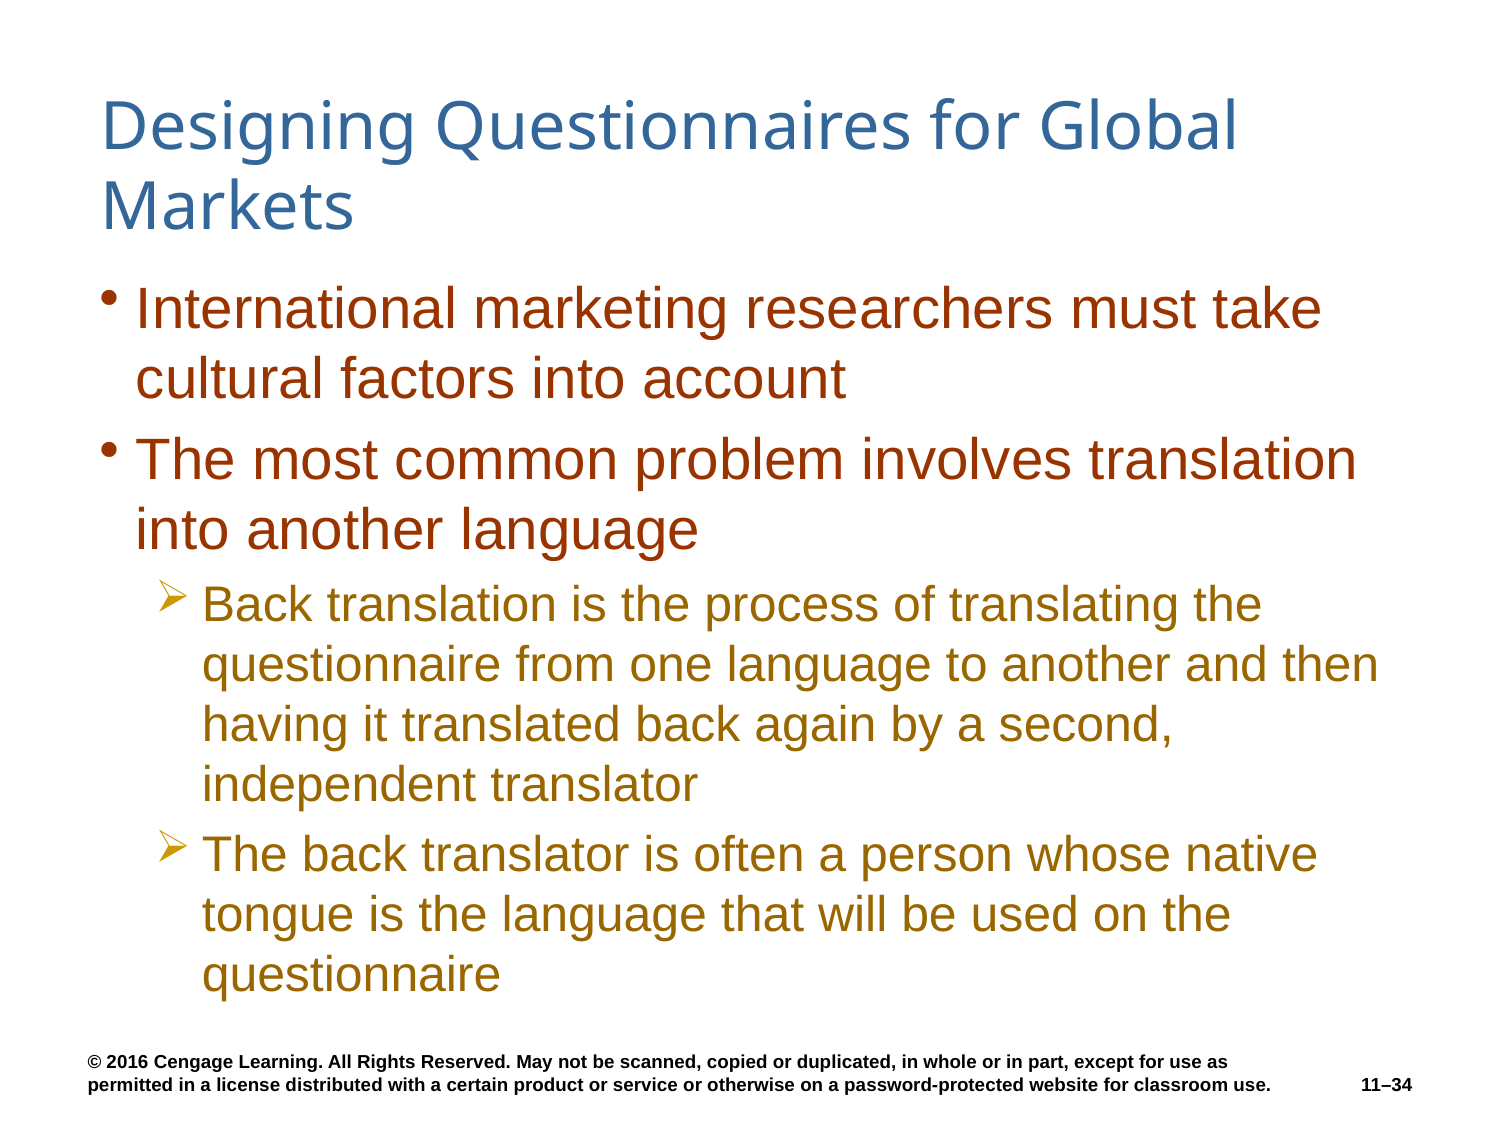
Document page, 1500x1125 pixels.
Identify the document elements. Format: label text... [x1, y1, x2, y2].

slide_number 11–34 [1050, 1042, 1413, 1103]
footer © 2016 Cengage Learning. All Rights Reserved. May not be scanned, copied or duplicated, in whole or in part, except for use as permitted in a license distributed with a certain product or service or otherwise on a password-protected website for classroom use. [87, 1057, 1050, 1103]
list International marketing researchers must take cultural factors into account The most common problem involves translation into another language Back translation is the process of translating the questionnaire from one language to another and then having it translated back again by a second, independent translator The back translator is often a person whose native tongue is the language that will be used on the questionnaire [84, 262, 1414, 1013]
title Designing Questionnaires for Global Markets [85, 75, 1411, 171]
